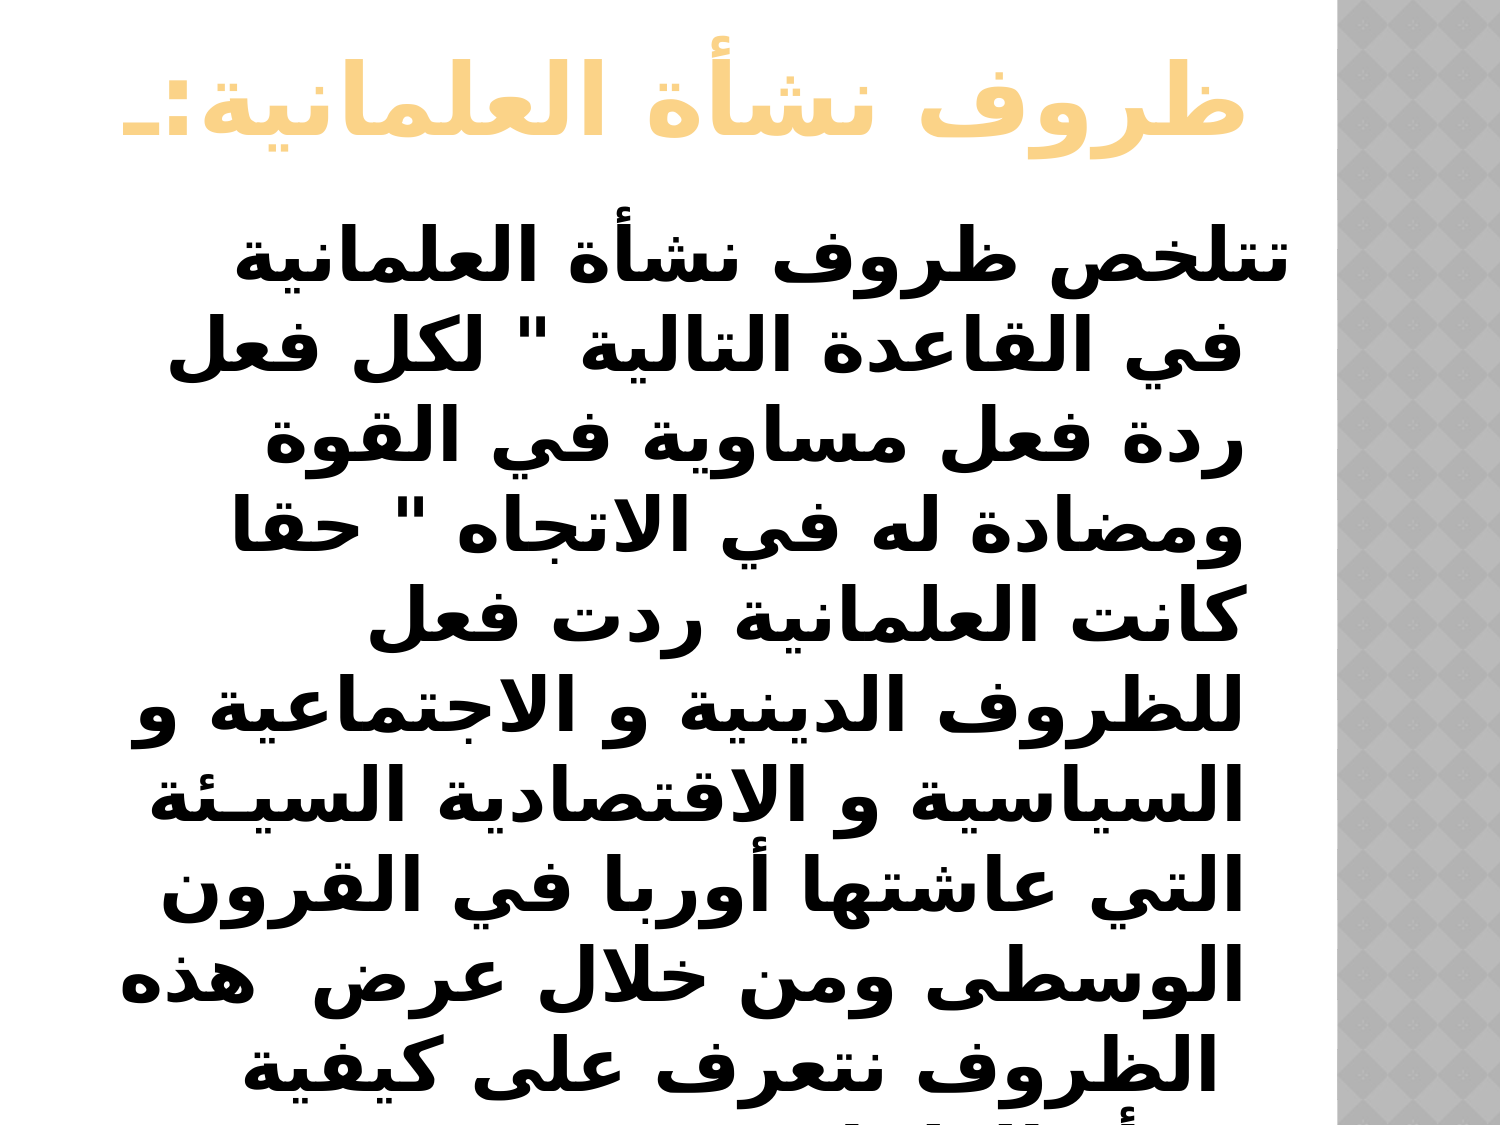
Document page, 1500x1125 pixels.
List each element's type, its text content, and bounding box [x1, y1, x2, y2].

list تتلخص ظروف نشأة العلمانية في القاعدة التالية " لكل فعل ردة فعل مساوية في القوة ومضادة له في الاتجاه " حقا كانت العلمانية ردت فعل للظروف الدينية و الاجتماعية و السياسية و الاقتصادية السيـئة التي عاشتها أوربا في القرون الوسطى ومن خلال عرض هذه الظروف نتعرف على كيفية نشأة العلمانية أولا: الظروف الدينية :ــ عاشت أوربا فتره قاست فيها قهر الكنيسة وتسلطها الفكري على العقدي و العلمي في نفس الوقت [82, 199, 1308, 1125]
title ظروف نشأة العلمانية:ـ [82, 93, 1285, 199]
